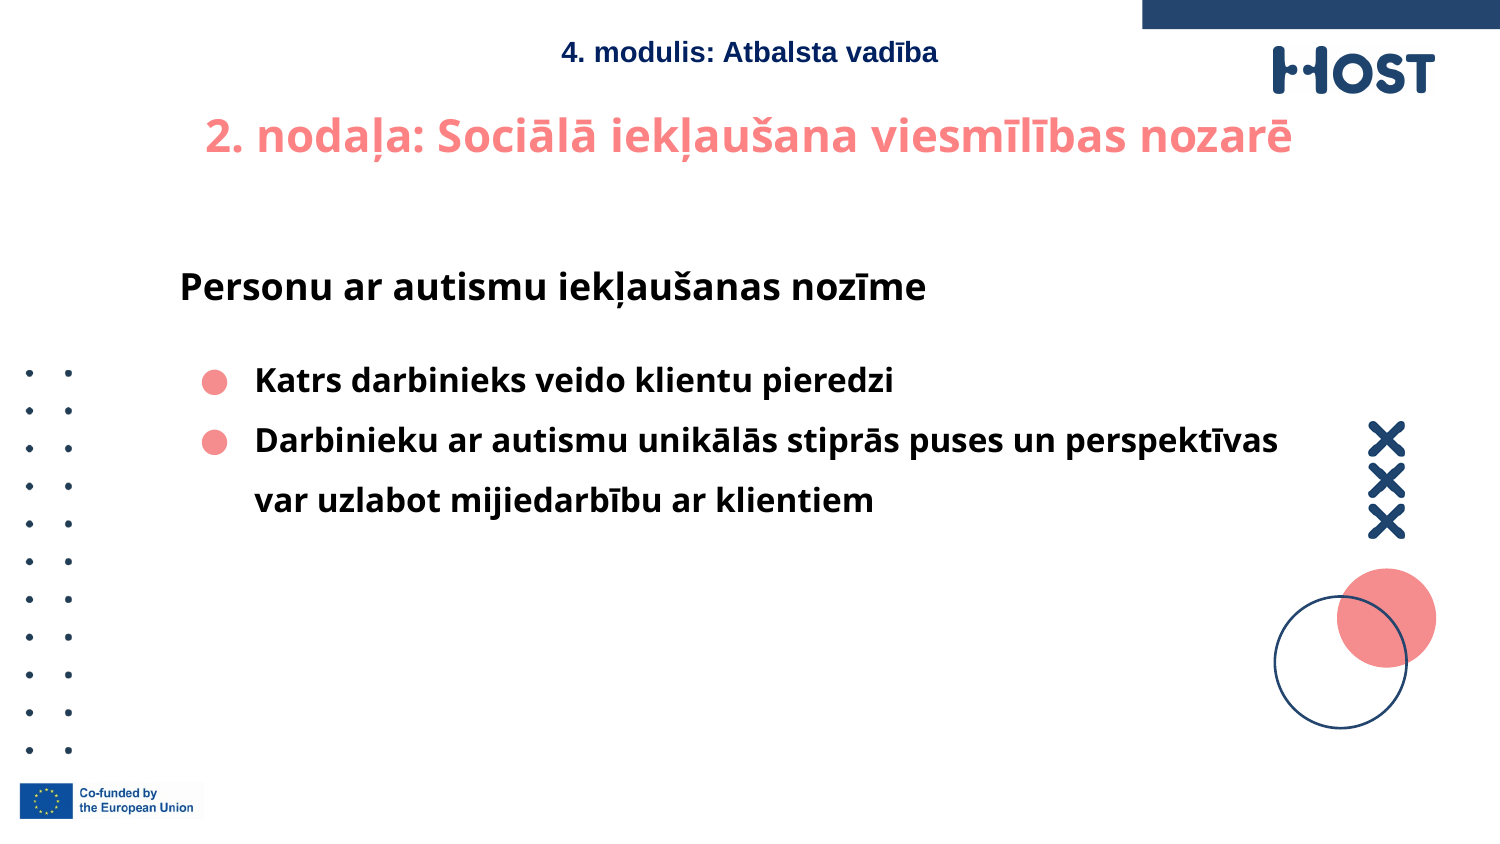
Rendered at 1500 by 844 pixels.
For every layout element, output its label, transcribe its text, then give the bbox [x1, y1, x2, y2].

picture [1368, 421, 1405, 539]
title 2. nodaļa: Sociālā iekļaušana viesmīlības nozarē [146, 91, 1354, 181]
picture [1273, 46, 1435, 94]
list Personu ar autismu iekļaušanas nozīme Katrs darbinieks veido klientu pieredzi Darbinieku ar autismu unikālās stiprās puses un perspektīvas var uzlabot mijiedarbību ar klientiem [164, 225, 1303, 738]
text_box 4. modulis: Atbalsta vadība [545, 13, 955, 71]
picture [0, 370, 204, 820]
